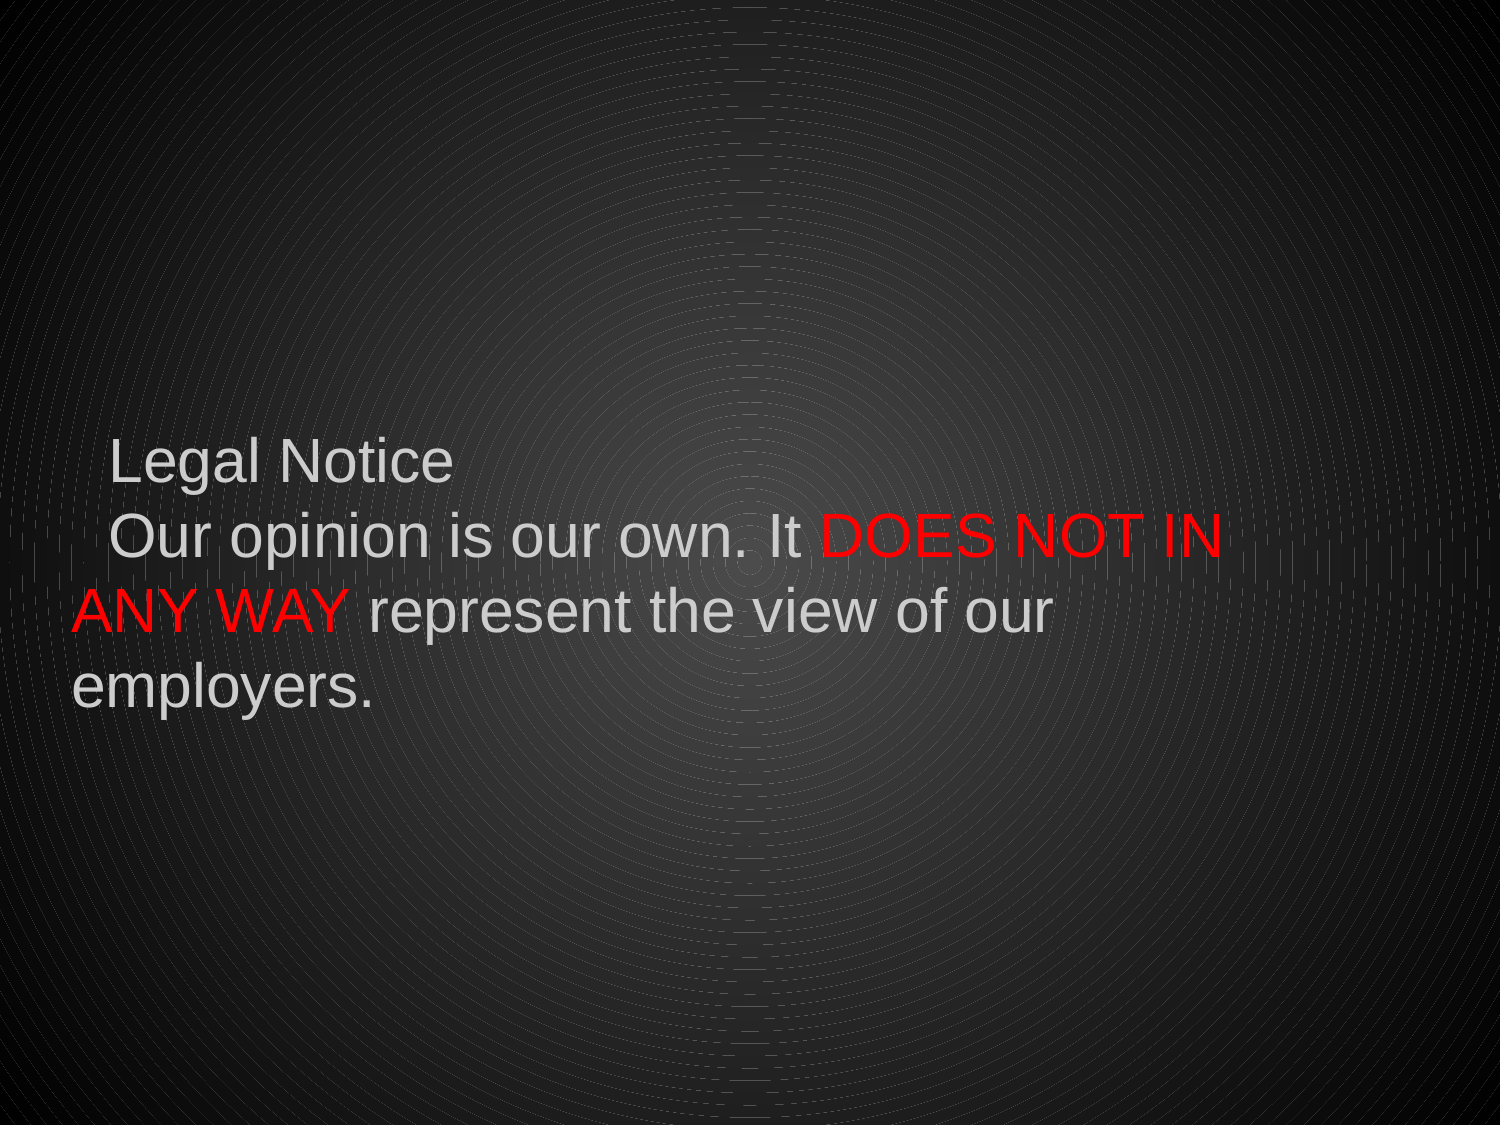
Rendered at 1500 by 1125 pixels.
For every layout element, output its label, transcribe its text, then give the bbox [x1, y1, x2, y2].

title Legal Notice Our opinion is our own. It DOES NOT IN ANY WAY represent the view of our employers. [56, 412, 1331, 802]
